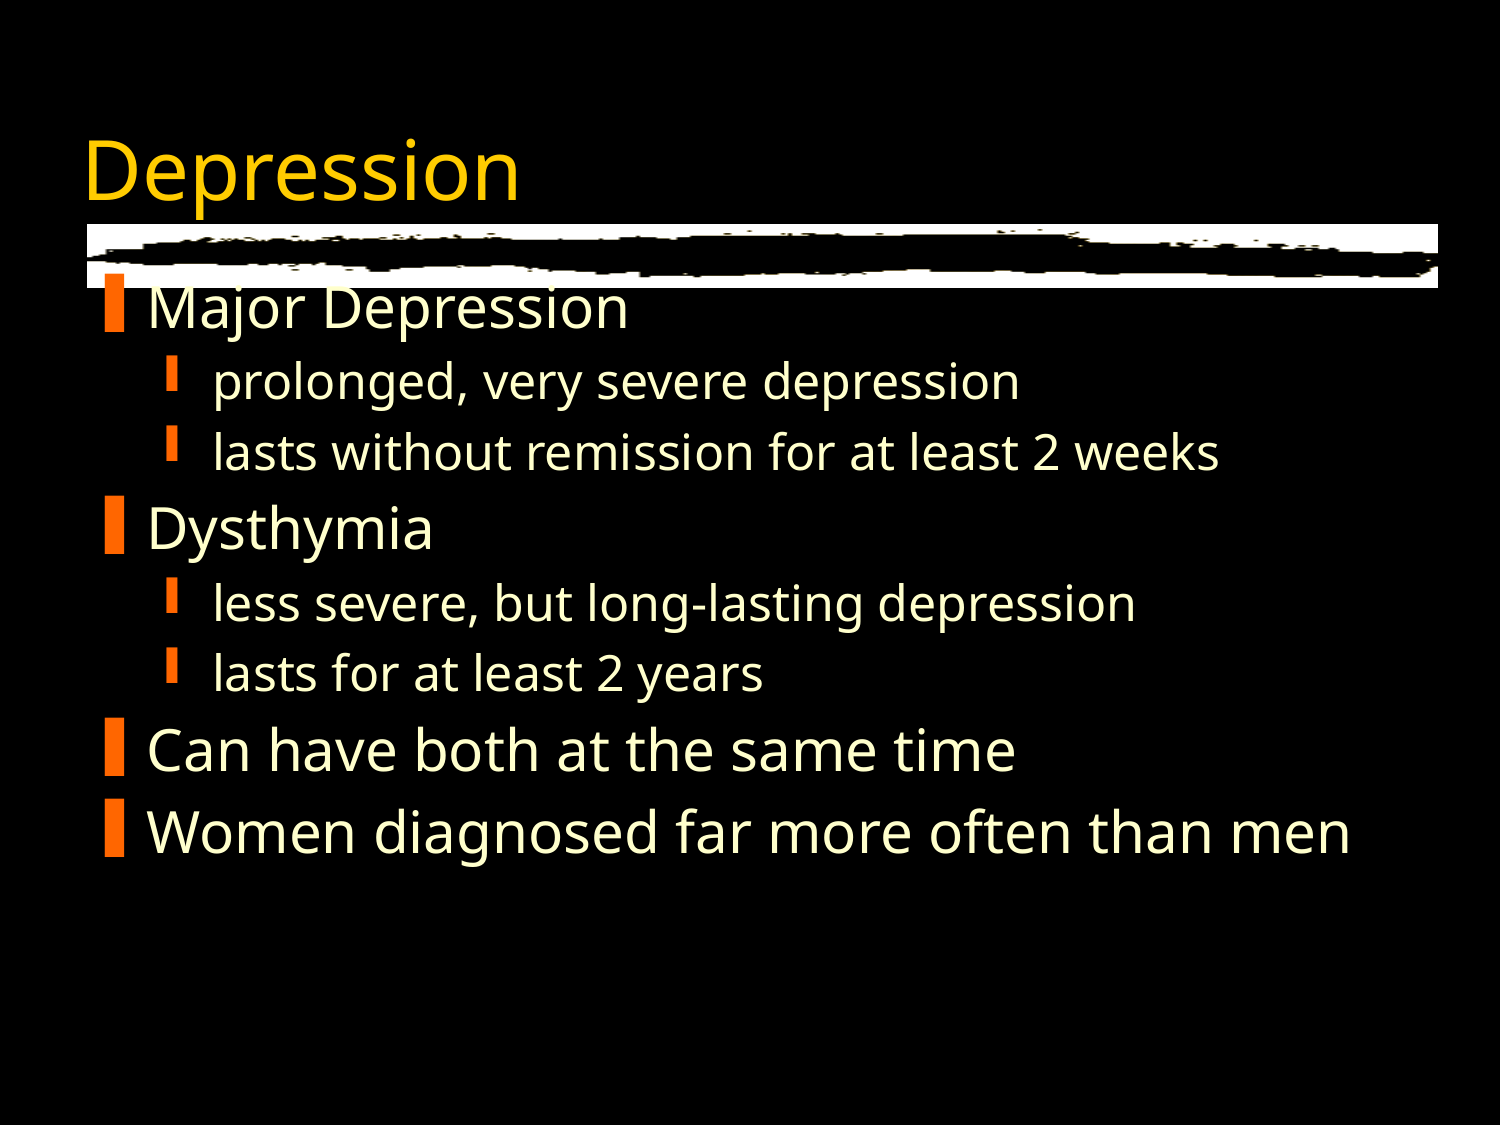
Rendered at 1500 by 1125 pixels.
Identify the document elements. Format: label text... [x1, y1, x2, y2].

title Depression [66, 37, 1342, 226]
list Major Depression prolonged, very severe depression lasts without remission for at least 2 weeks Dysthymia less severe, but long-lasting depression lasts for at least 2 years Can have both at the same time Women diagnosed far more often than men [74, 262, 1500, 1016]
